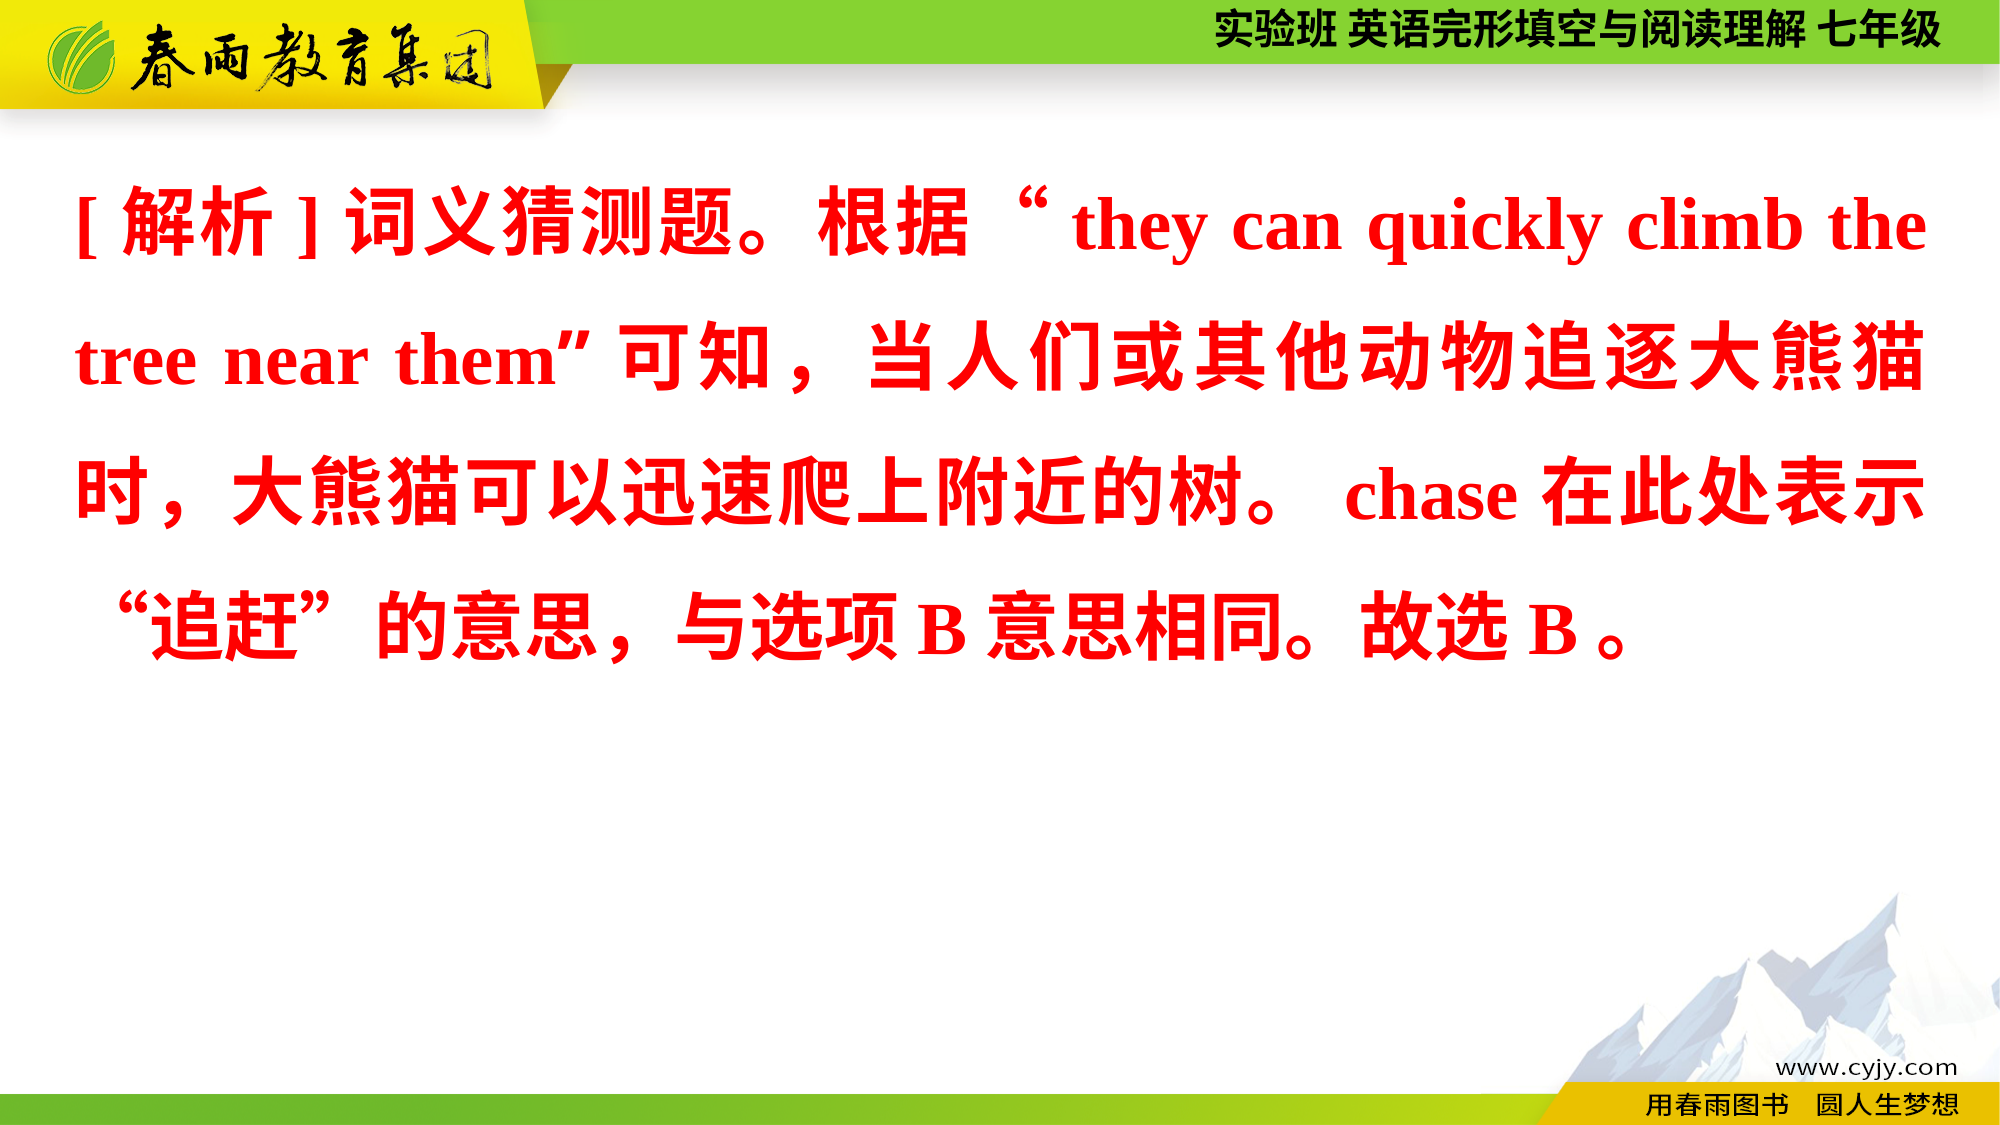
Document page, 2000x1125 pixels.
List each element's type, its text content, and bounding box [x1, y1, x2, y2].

picture [0, 0, 2000, 1125]
list [解析]词义猜测题。根据“they can quickly climb the tree near them”可知，当人们或其他动物追逐大熊猫时，大熊猫可以迅速爬上附近的树。chase在此处表示“追赶”的意思，与选项B意思相同。故选B。 [59, 122, 1944, 666]
